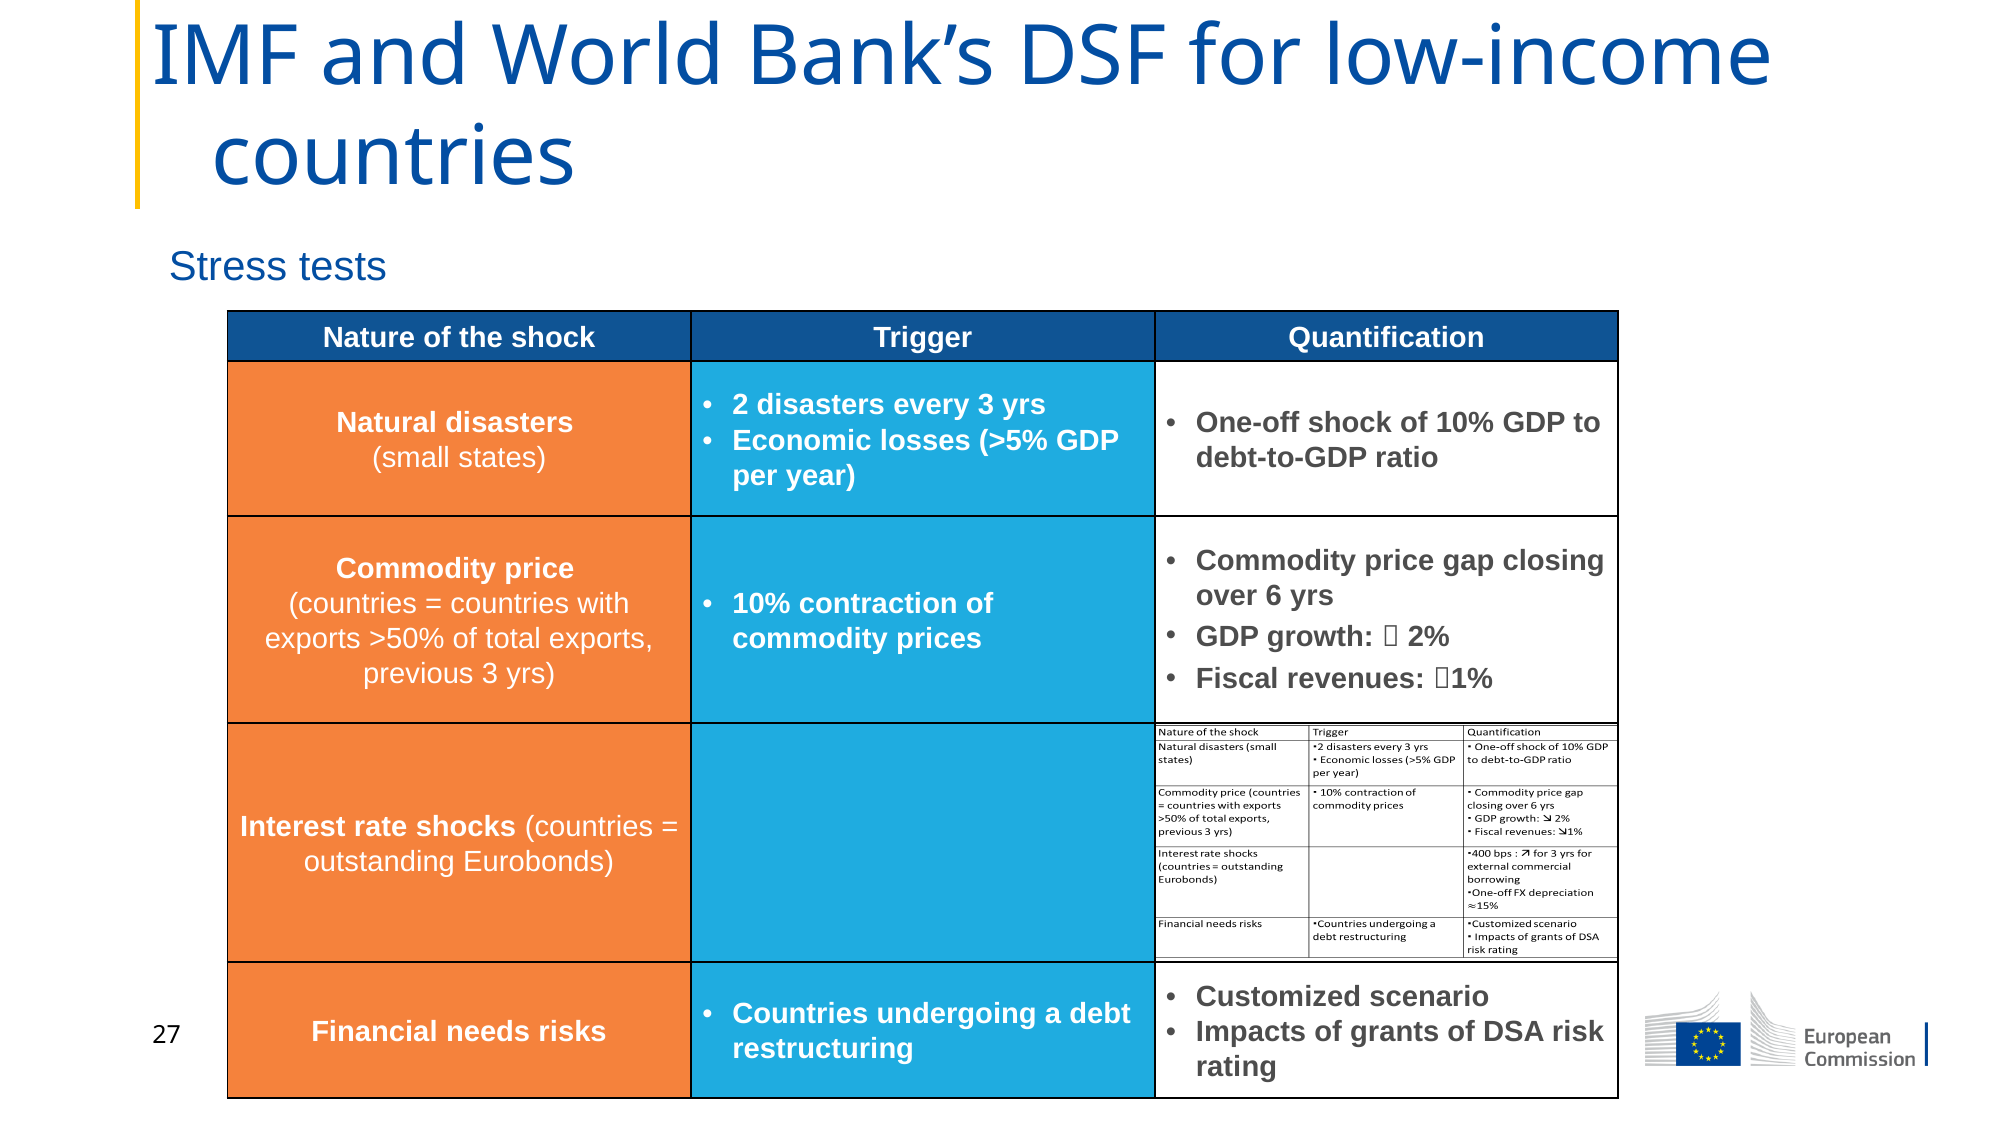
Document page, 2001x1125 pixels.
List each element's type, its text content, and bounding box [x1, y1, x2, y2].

table_cell [692, 724, 1154, 961]
table_cell [1156, 724, 1617, 961]
text_box IMF and World Bank’s DSF for low-income countries [137, 0, 1896, 218]
slide_number 27 [137, 1005, 227, 1066]
title Stress tests [153, 218, 1879, 290]
table_header Nature of the shock [228, 312, 690, 360]
table_cell Customized scenario Impacts of grants of DSA risk rating [1156, 963, 1617, 1097]
table_cell Commodity price gap closing over 6 yrs GDP growth:  2% Fiscal revenues: 1% [1156, 517, 1617, 722]
table_header Quantification [1156, 312, 1617, 360]
table_cell One-off shock of 10% GDP to debt-to-GDP ratio [1156, 362, 1617, 515]
table_header Trigger [692, 312, 1154, 360]
table_cell Commodity price (countries = countries with exports >50% of total exports, previous 3 yrs) [228, 517, 690, 722]
table_cell Financial needs risks [228, 963, 690, 1097]
table_cell Countries undergoing a debt restructuring [692, 963, 1154, 1097]
table_cell 10% contraction of commodity prices [692, 517, 1154, 722]
table_cell Natural disasters (small states) [228, 362, 690, 515]
table_cell 2 disasters every 3 yrs Economic losses (>5% GDP per year) [692, 362, 1154, 515]
table_cell Interest rate shocks (countries = outstanding Eurobonds) [228, 724, 690, 961]
picture [1645, 991, 1928, 1066]
